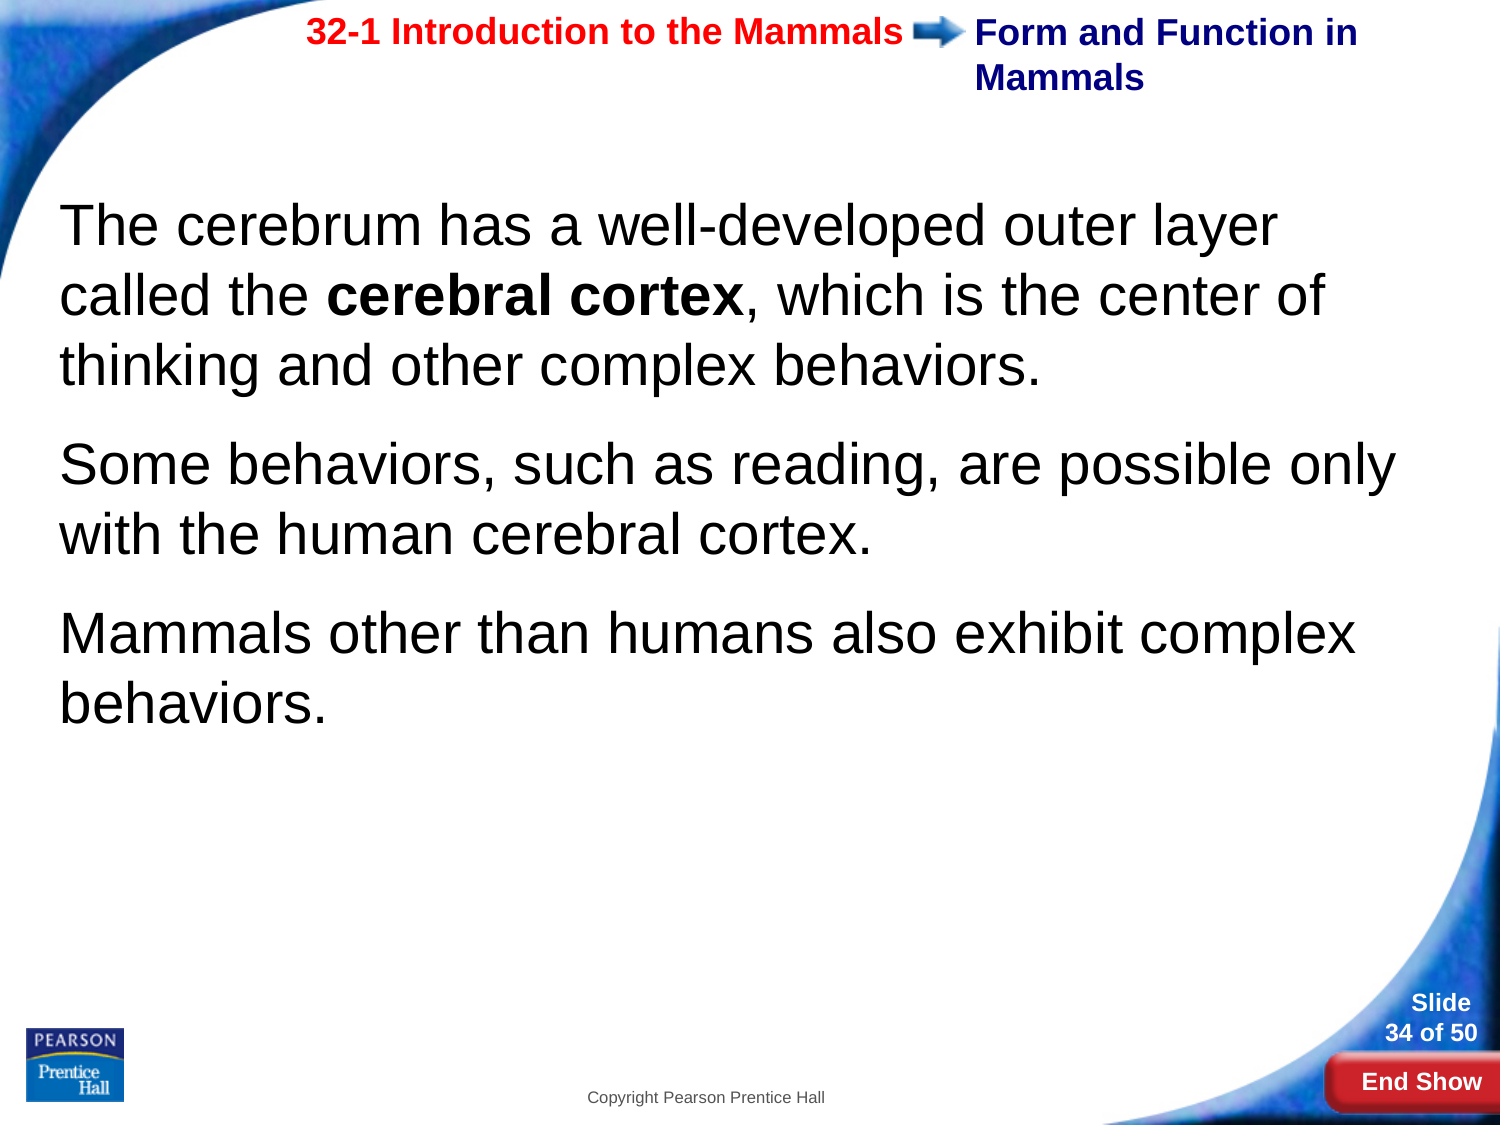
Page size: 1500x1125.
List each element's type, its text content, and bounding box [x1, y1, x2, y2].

list The cerebrum has a well-developed outer layer called the cerebral cortex, which is the center of thinking and other complex behaviors. Some behaviors, such as reading, are possible only with the human cerebral cortex. Mammals other than humans also exhibit complex behaviors. [44, 179, 1463, 976]
picture [0, 0, 1500, 1125]
footer Copyright Pearson Prentice Hall [468, 1078, 945, 1105]
title Form and Function in Mammals [959, 0, 1500, 76]
